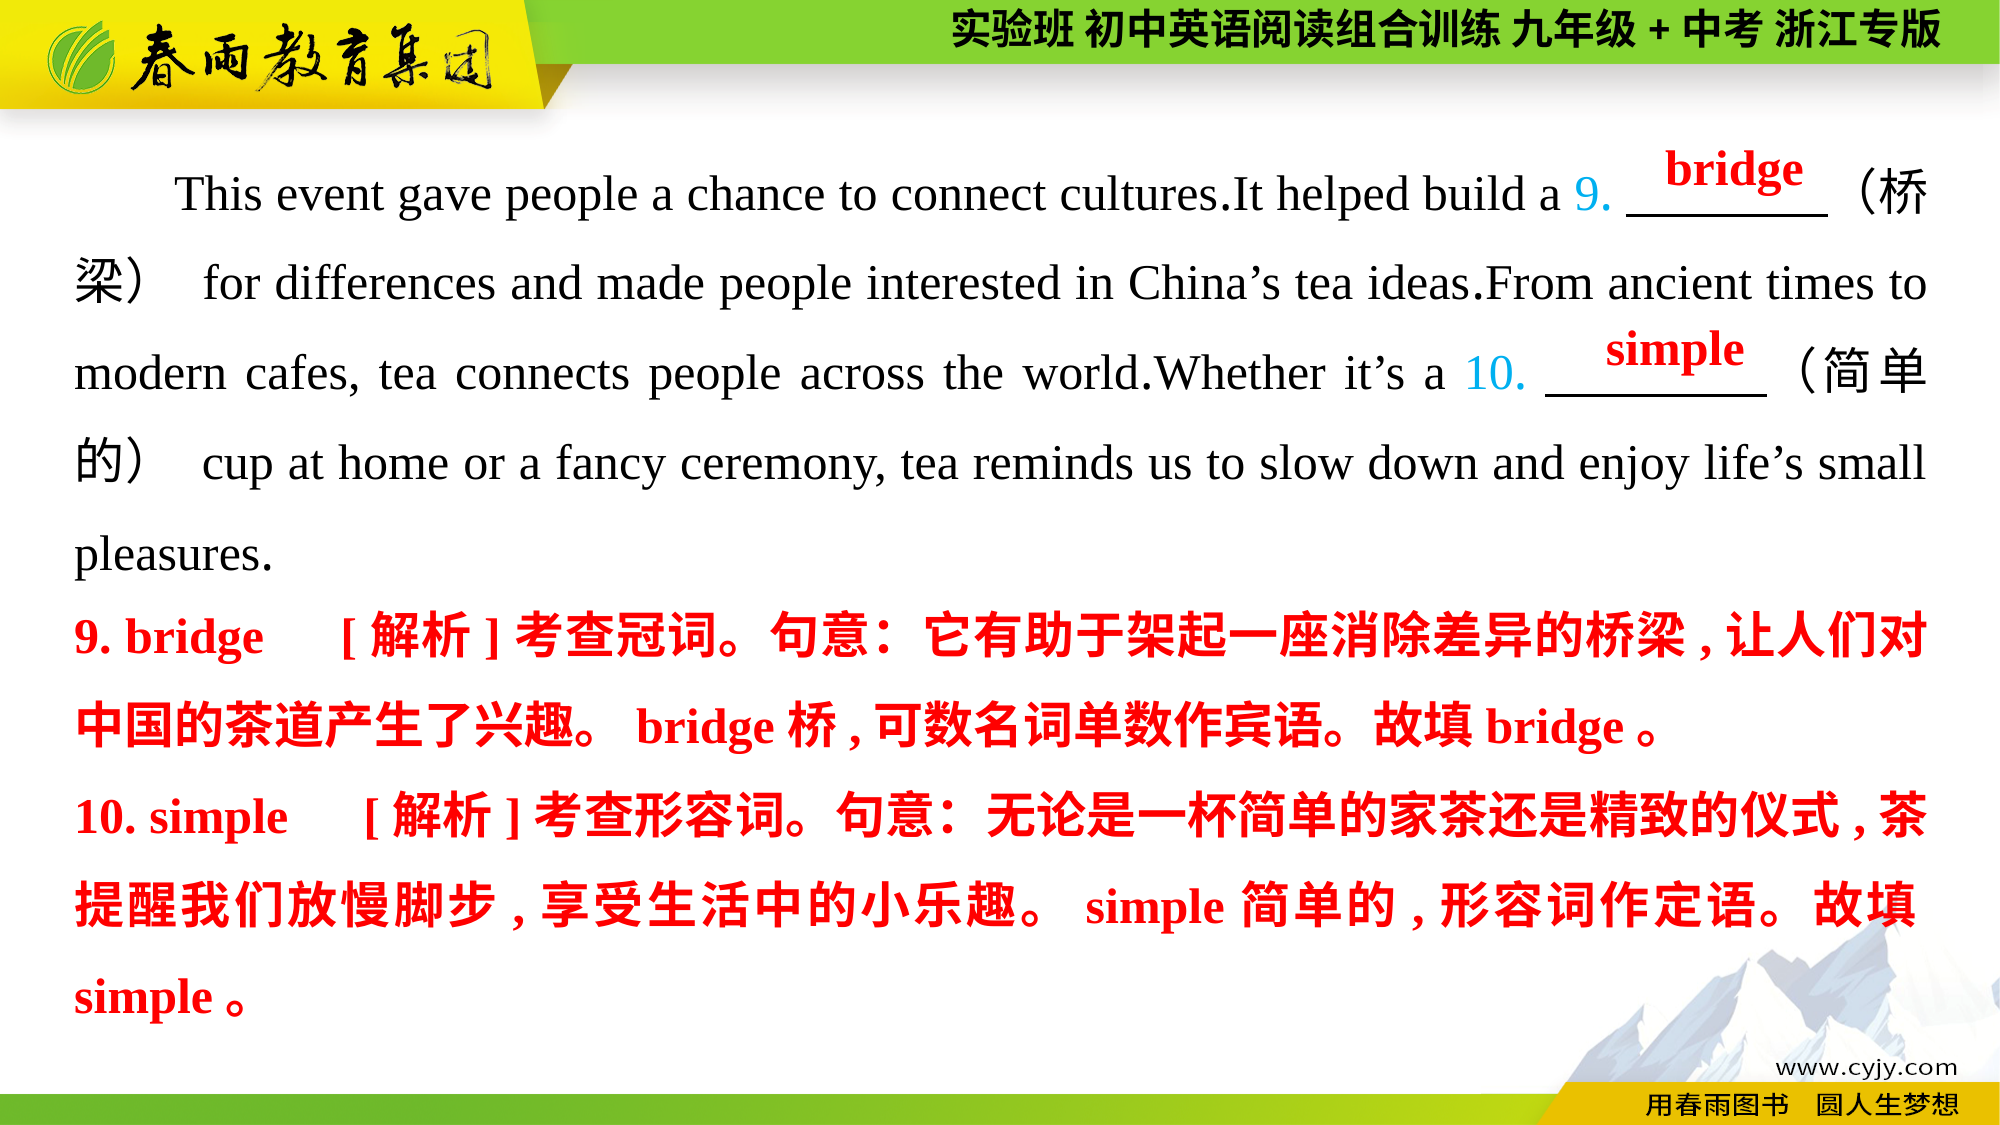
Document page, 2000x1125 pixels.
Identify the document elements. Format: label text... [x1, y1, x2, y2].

text_box bridge [1650, 127, 1820, 203]
text_box simple [1591, 308, 1761, 383]
text_box 9. bridge [解析]考查冠词。句意：它有助于架起一座消除差异的桥梁,让人们对中国的茶道产生了兴趣。bridge桥,可数名词单数作宾语。故填bridge。 10. simple [解析]考查形容词。句意：无论是一杯简单的家茶还是精致的仪式,茶提醒我们放慢脚步,享受生活中的小乐趣。simple简单的,形容词作定语。故填simple。 [59, 566, 1944, 1032]
picture [0, 0, 2000, 1125]
list This event gave people a chance to connect cultures.It helped build a 9. （桥梁） for differences and made people interested in China’s tea ideas.From ancient times to modern cafes, tea connects people across the world.Whether it’s a 10. （简单的） cup at home or a fancy ceremony, tea reminds us to slow down and enjoy life’s small pleasures. [59, 122, 1944, 566]
